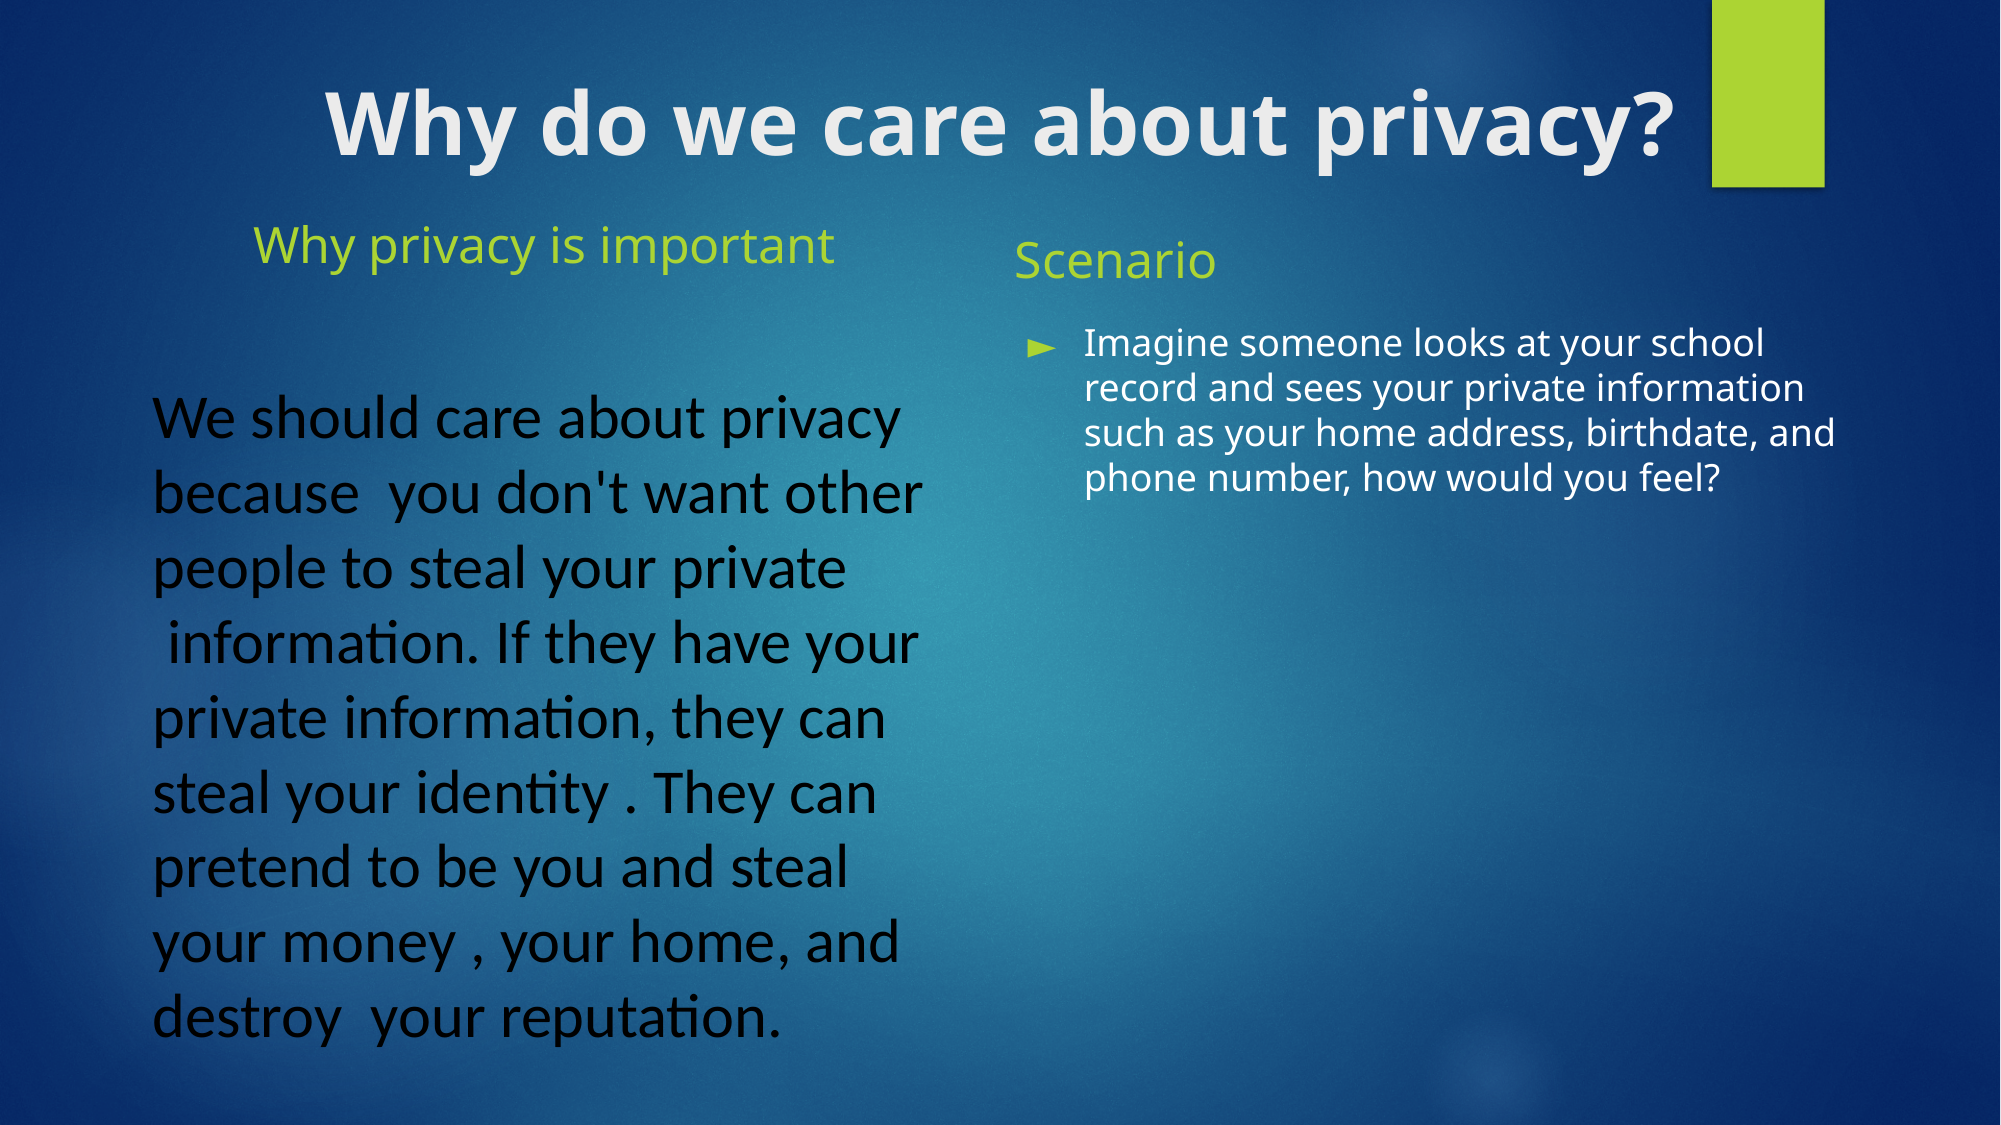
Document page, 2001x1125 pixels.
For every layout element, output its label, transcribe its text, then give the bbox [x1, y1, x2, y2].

list Why privacy is important [121, 175, 968, 282]
list We should care about privacy because you don't want other people to steal your private information. If they have your private information, they can steal your identity . They can pretend to be you and steal your money , your home, and destroy your reputation. [137, 368, 952, 1058]
list Imagine someone looks at your school record and sees your private information such as your home address, birthdate, and phone number, how would you feel? [1012, 311, 1863, 1016]
picture [0, 0, 2001, 1125]
list Scenario [999, 174, 1851, 297]
title Why do we care about privacy? [137, 59, 1863, 182]
